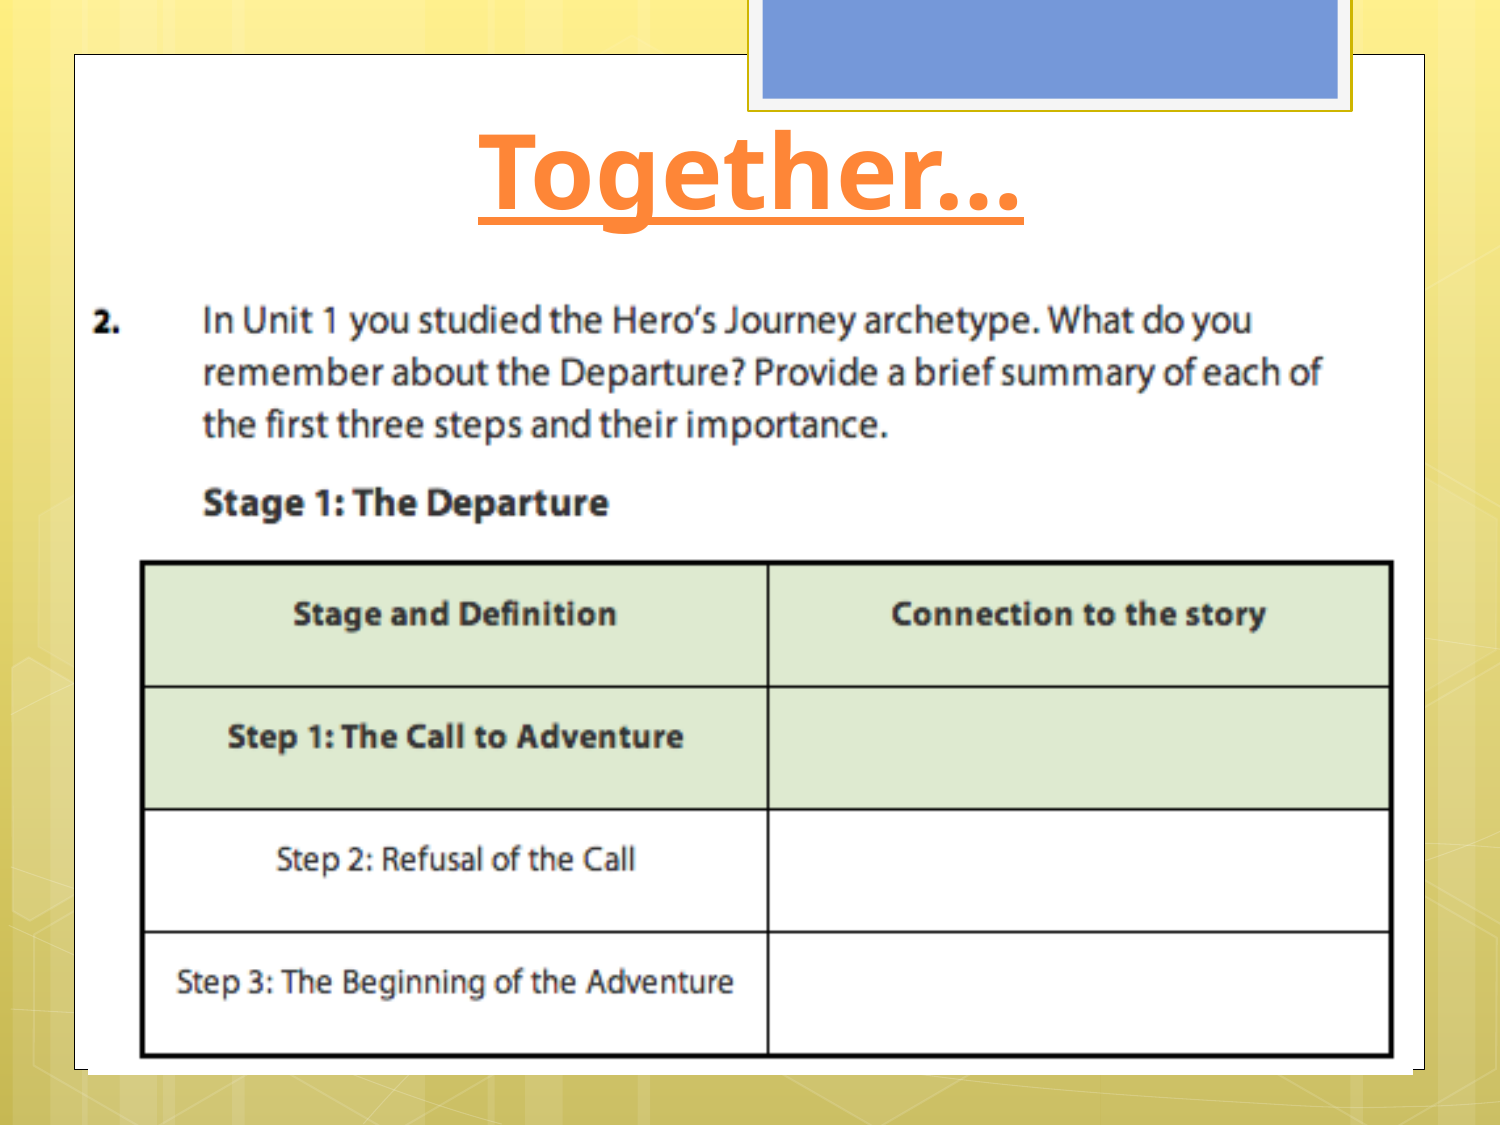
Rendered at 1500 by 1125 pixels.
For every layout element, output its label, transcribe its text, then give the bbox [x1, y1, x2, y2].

picture [87, 274, 1413, 1076]
title Together… [174, 50, 1328, 238]
